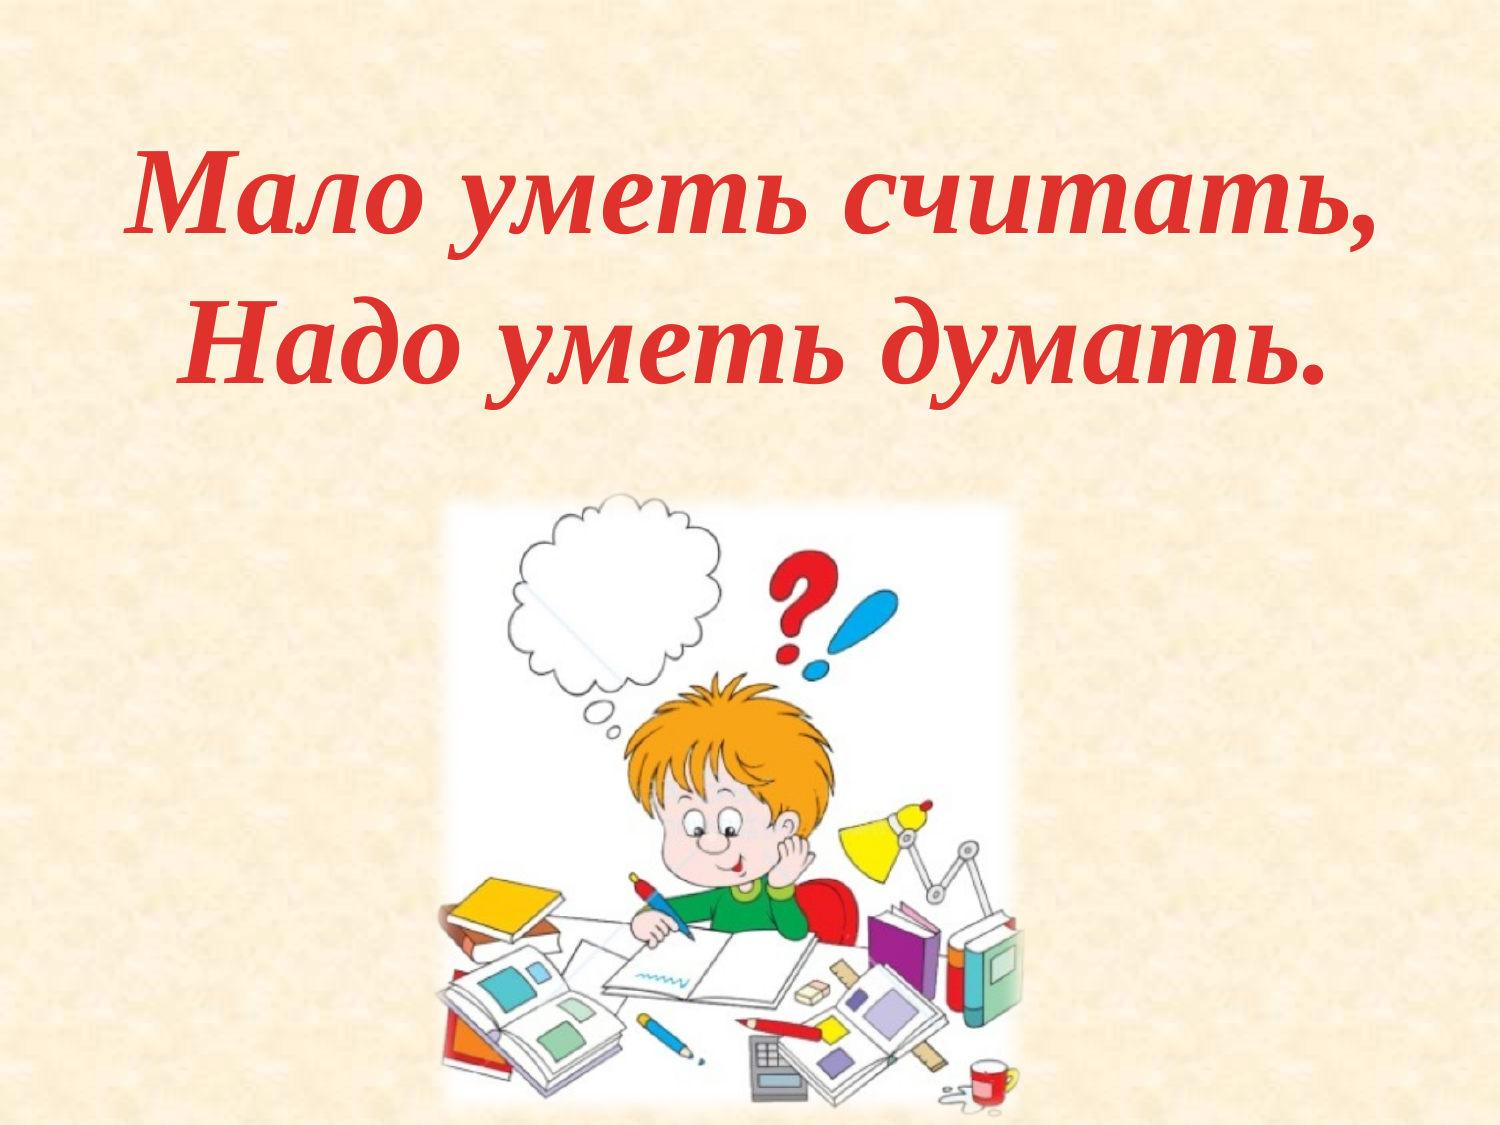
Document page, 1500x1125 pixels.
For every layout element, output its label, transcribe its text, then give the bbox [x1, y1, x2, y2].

picture [0, 0, 1500, 1125]
text_box Мало уметь считать, Надо уметь думать. [87, 101, 1425, 417]
